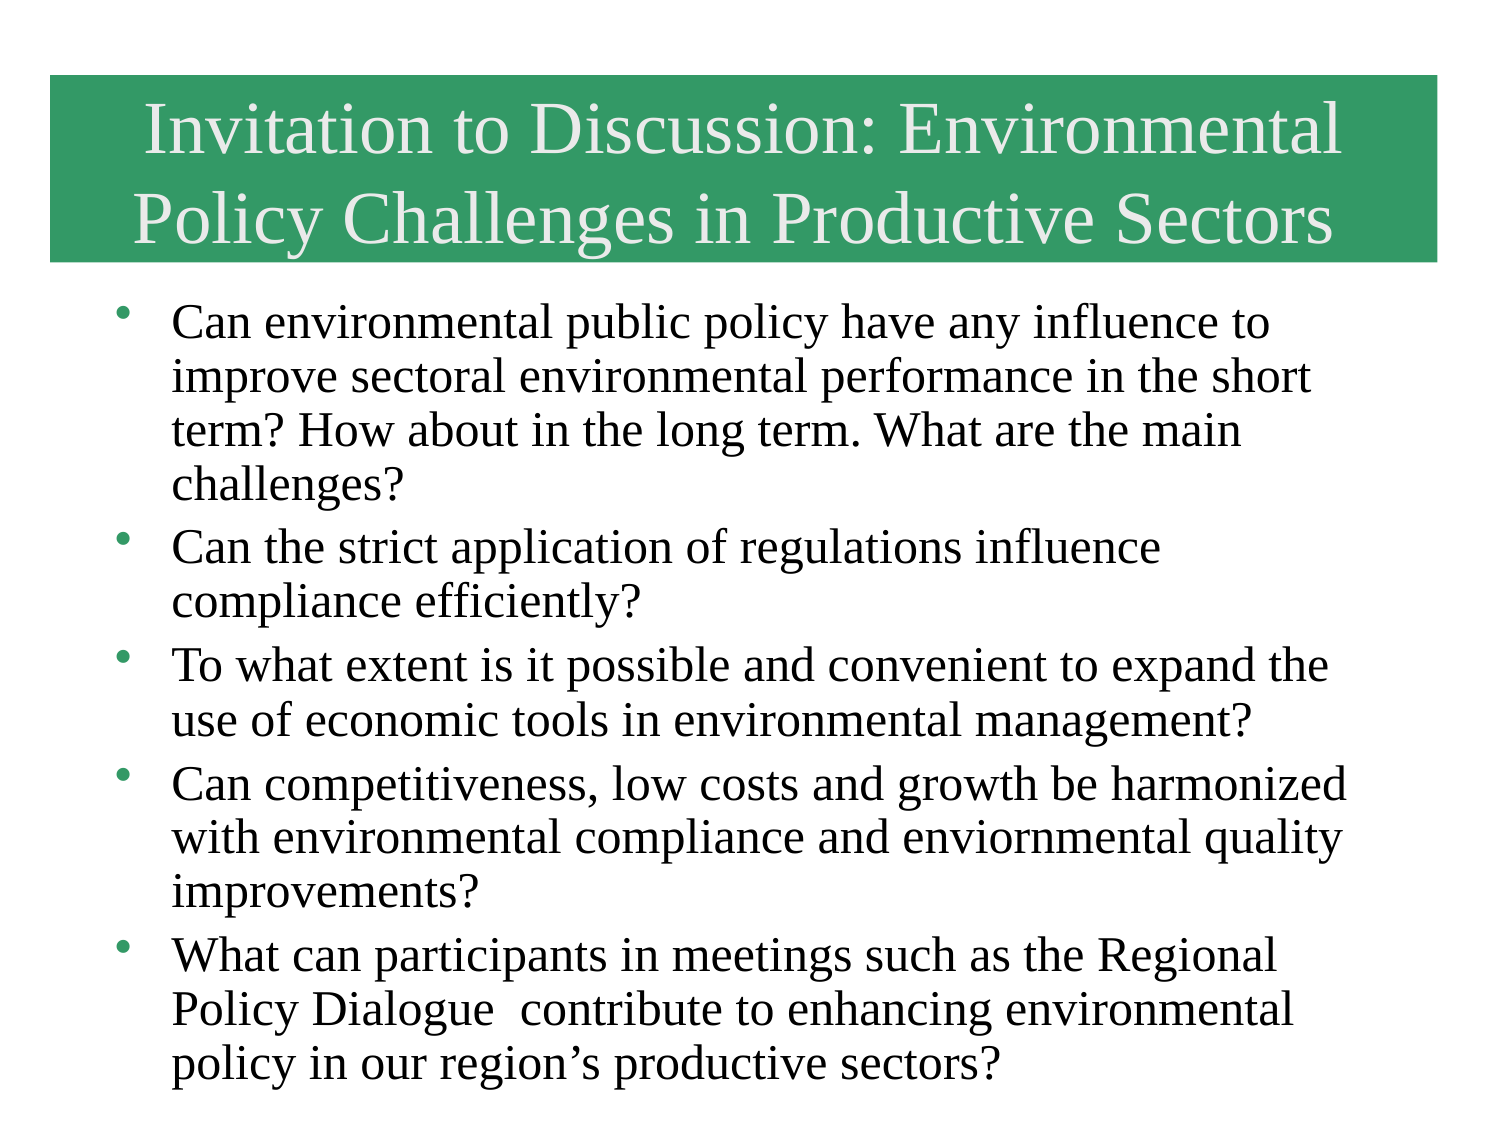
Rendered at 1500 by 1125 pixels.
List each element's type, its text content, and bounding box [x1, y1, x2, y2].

title Invitation to Discussion: Environmental Policy Challenges in Productive Sectors [49, 74, 1438, 263]
list Can environmental public policy have any influence to improve sectoral environmental performance in the short term? How about in the long term. What are the main challenges? Can the strict application of regulations influence compliance efficiently? To what extent is it possible and convenient to expand the use of economic tools in environmental management? Can competitiveness, low costs and growth be harmonized with environmental compliance and enviornmental quality improvements? What can participants in meetings such as the Regional Policy Dialogue contribute to enhancing environmental policy in our region’s productive sectors? [99, 287, 1376, 963]
